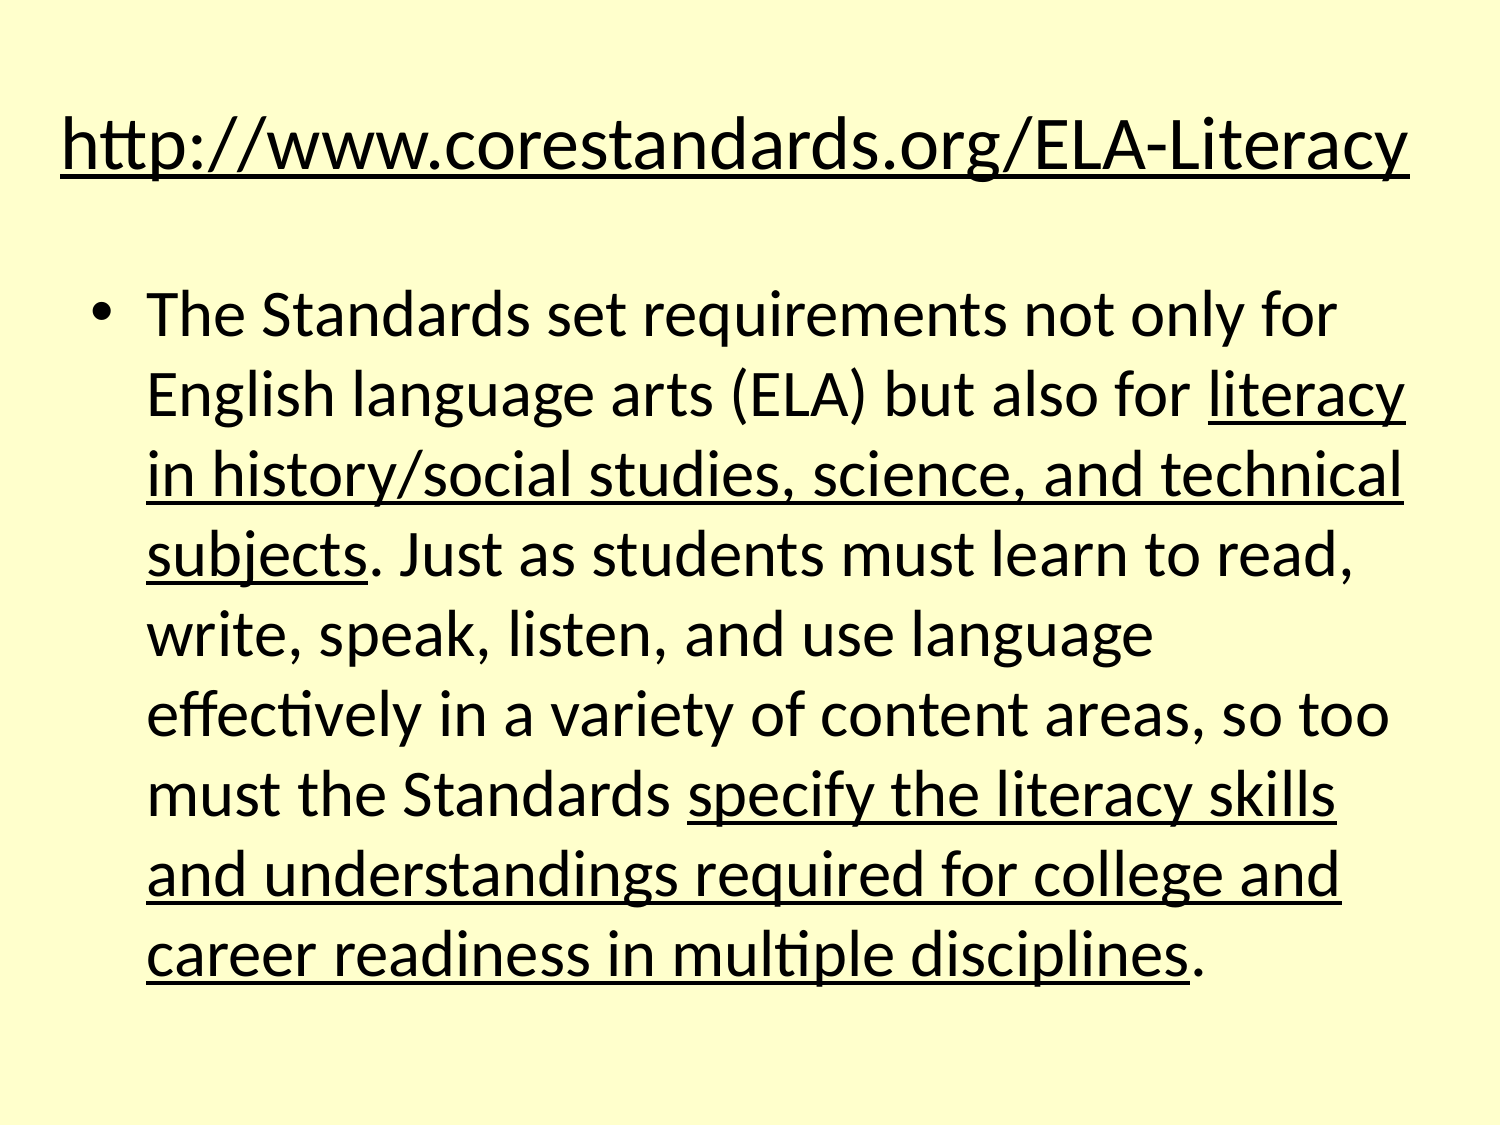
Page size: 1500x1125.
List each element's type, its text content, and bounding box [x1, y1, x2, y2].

title http://www.corestandards.org/ELA-Literacy [24, 45, 1463, 233]
list The Standards set requirements not only for English language arts (ELA) but also for literacy in history/social studies, science, and technical subjects. Just as students must learn to read, write, speak, listen, and use language effectively in a variety of content areas, so too must the Standards specify the literacy skills and understandings required for college and career readiness in multiple disciplines. [75, 262, 1425, 1005]
